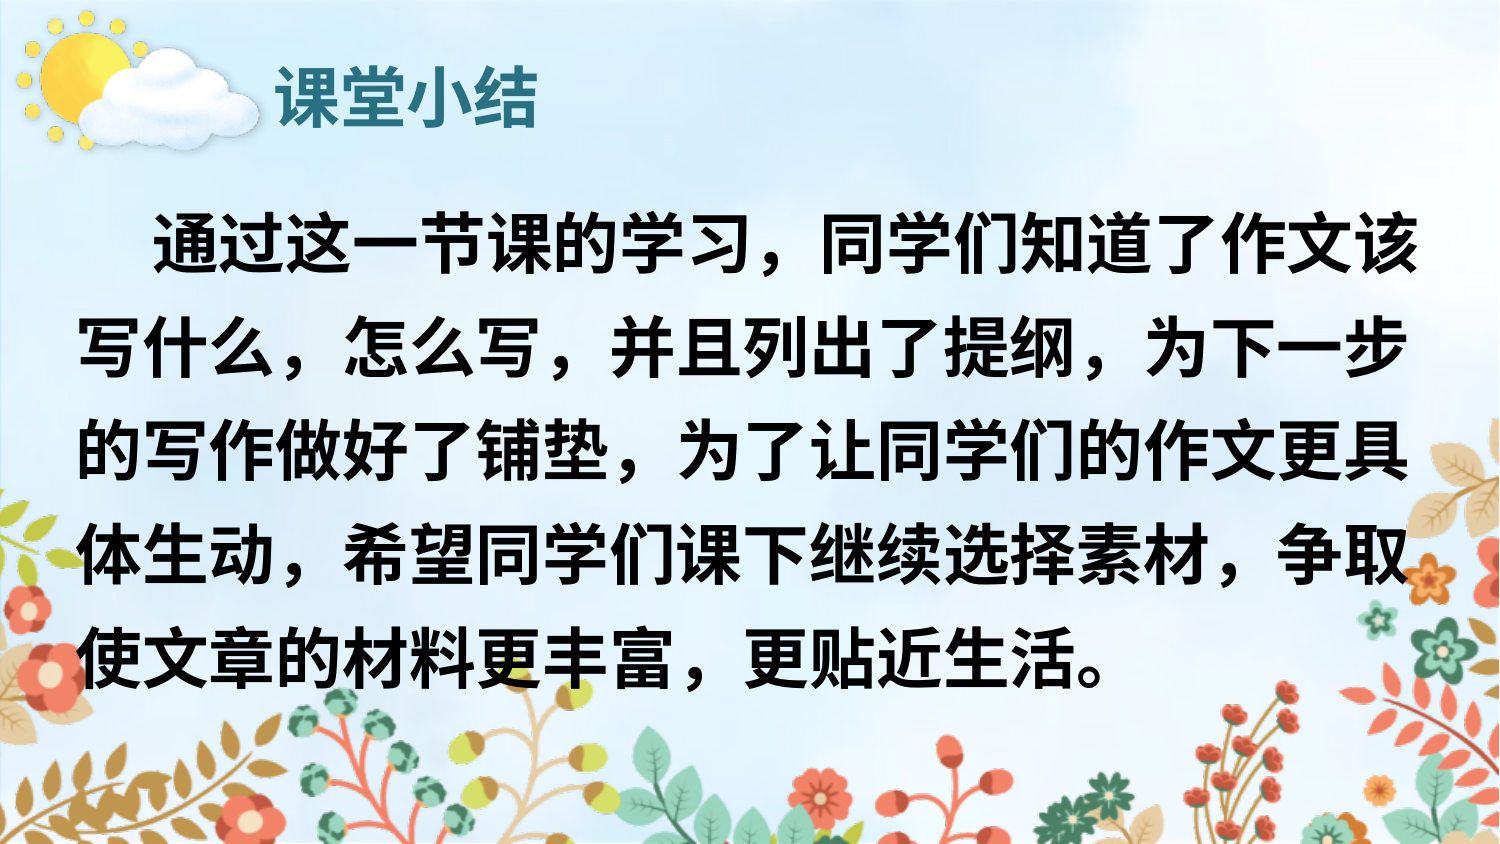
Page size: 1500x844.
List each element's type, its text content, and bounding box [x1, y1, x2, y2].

text_box 通过这一节课的学习，同学们知道了作文该写什么，怎么写，并且列出了提纲，为下一步的写作做好了铺垫，为了让同学们的作文更具体生动，希望同学们课下继续选择素材，争取使文章的材料更丰富，更贴近生活。 [60, 170, 1449, 705]
text_box 课堂小结 [258, 48, 894, 144]
picture [0, 0, 1500, 844]
